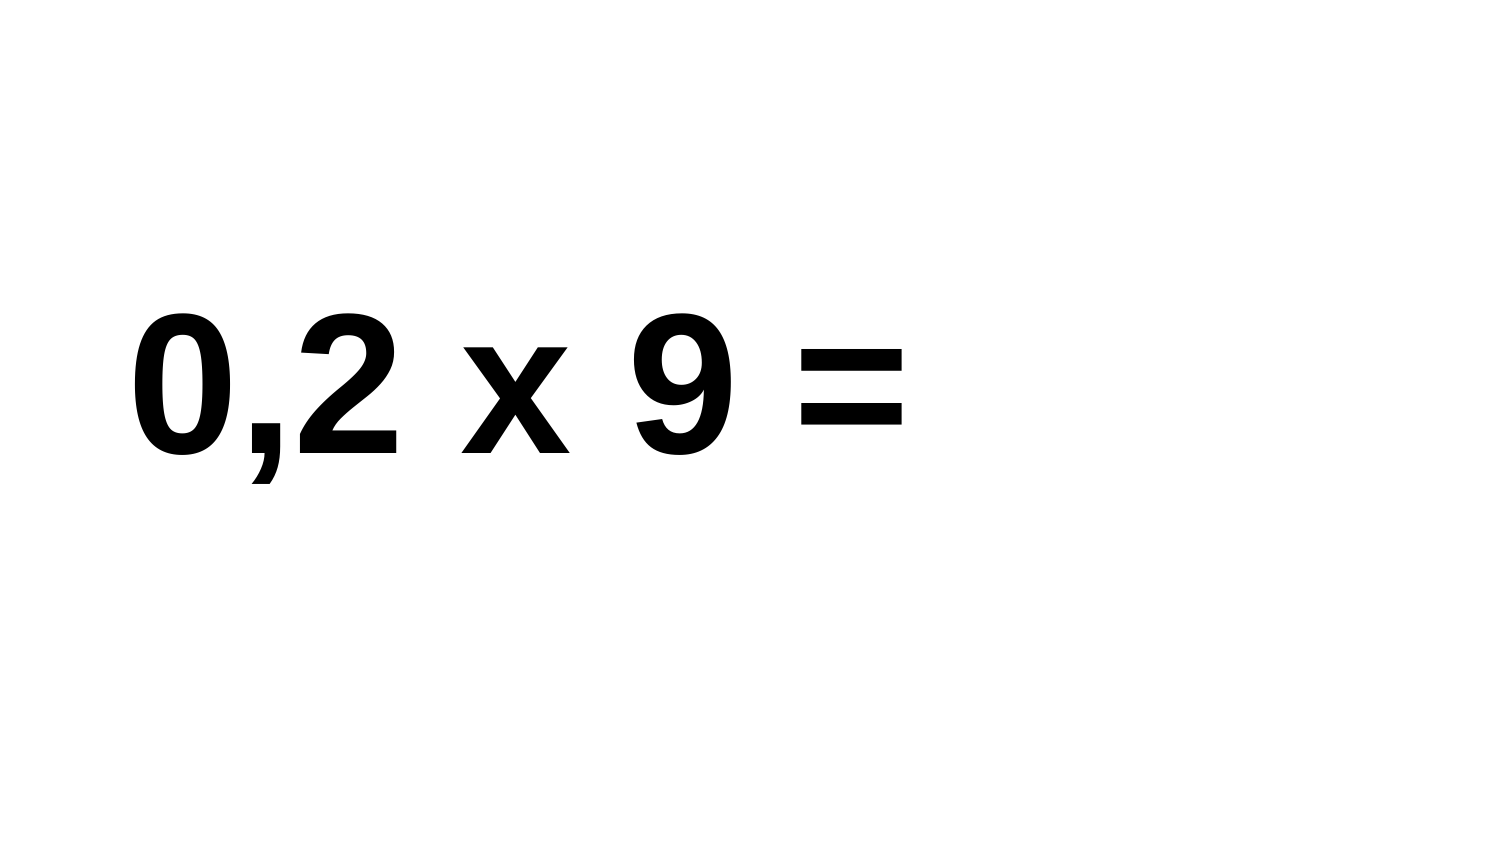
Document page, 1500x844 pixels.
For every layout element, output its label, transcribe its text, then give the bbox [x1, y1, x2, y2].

text_box 0,2 x 9 = [112, 318, 1388, 509]
